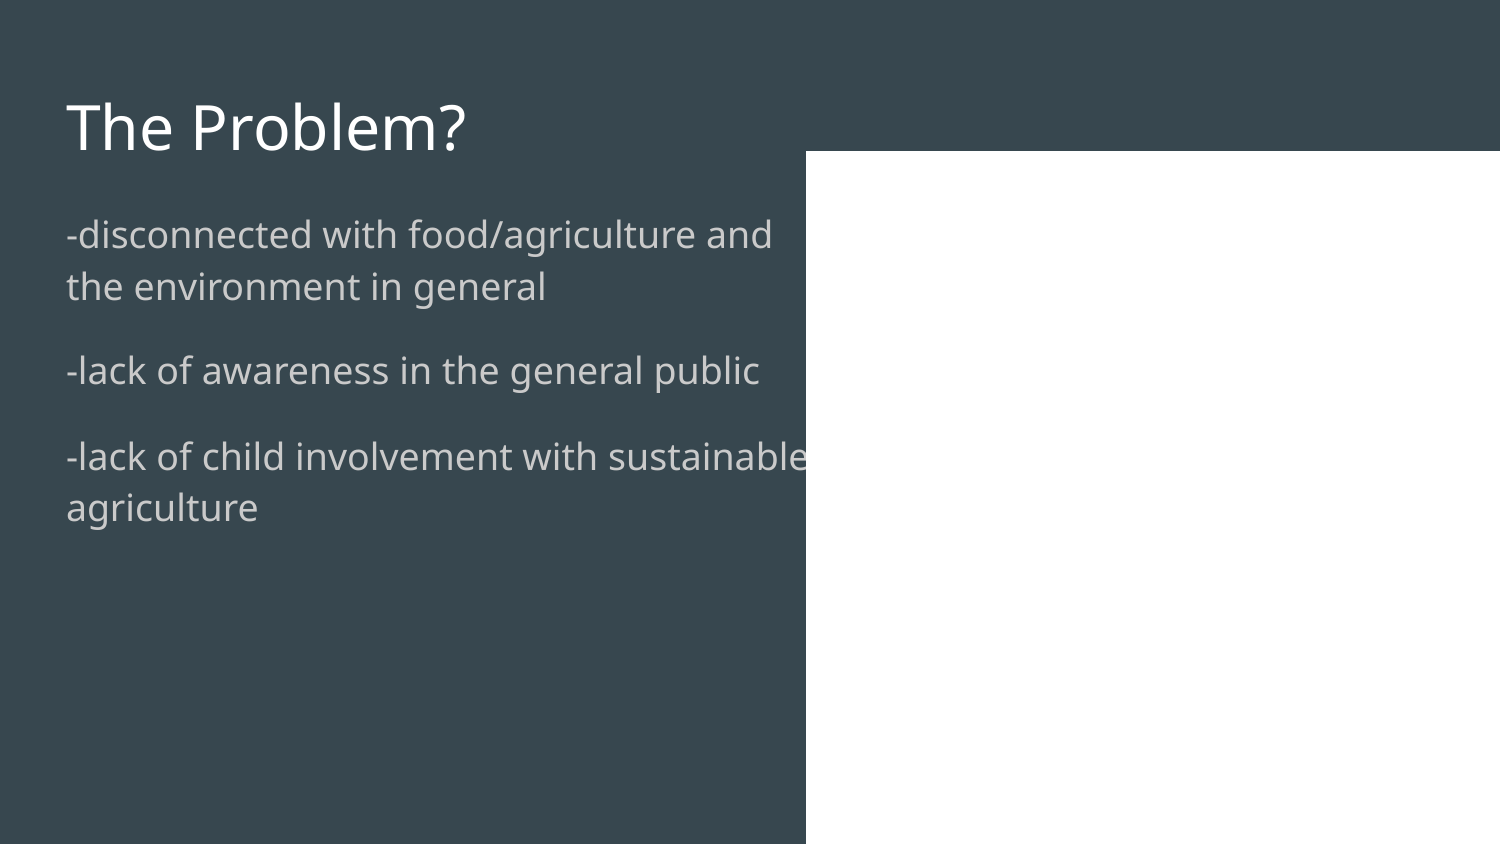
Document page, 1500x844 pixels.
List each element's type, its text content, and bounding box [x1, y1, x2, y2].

title The Problem? [51, 72, 1449, 167]
list -disconnected with food/agriculture and the environment in general -lack of awareness in the general public -lack of child involvement with sustainable agriculture [51, 189, 801, 808]
picture [806, 151, 1500, 844]
